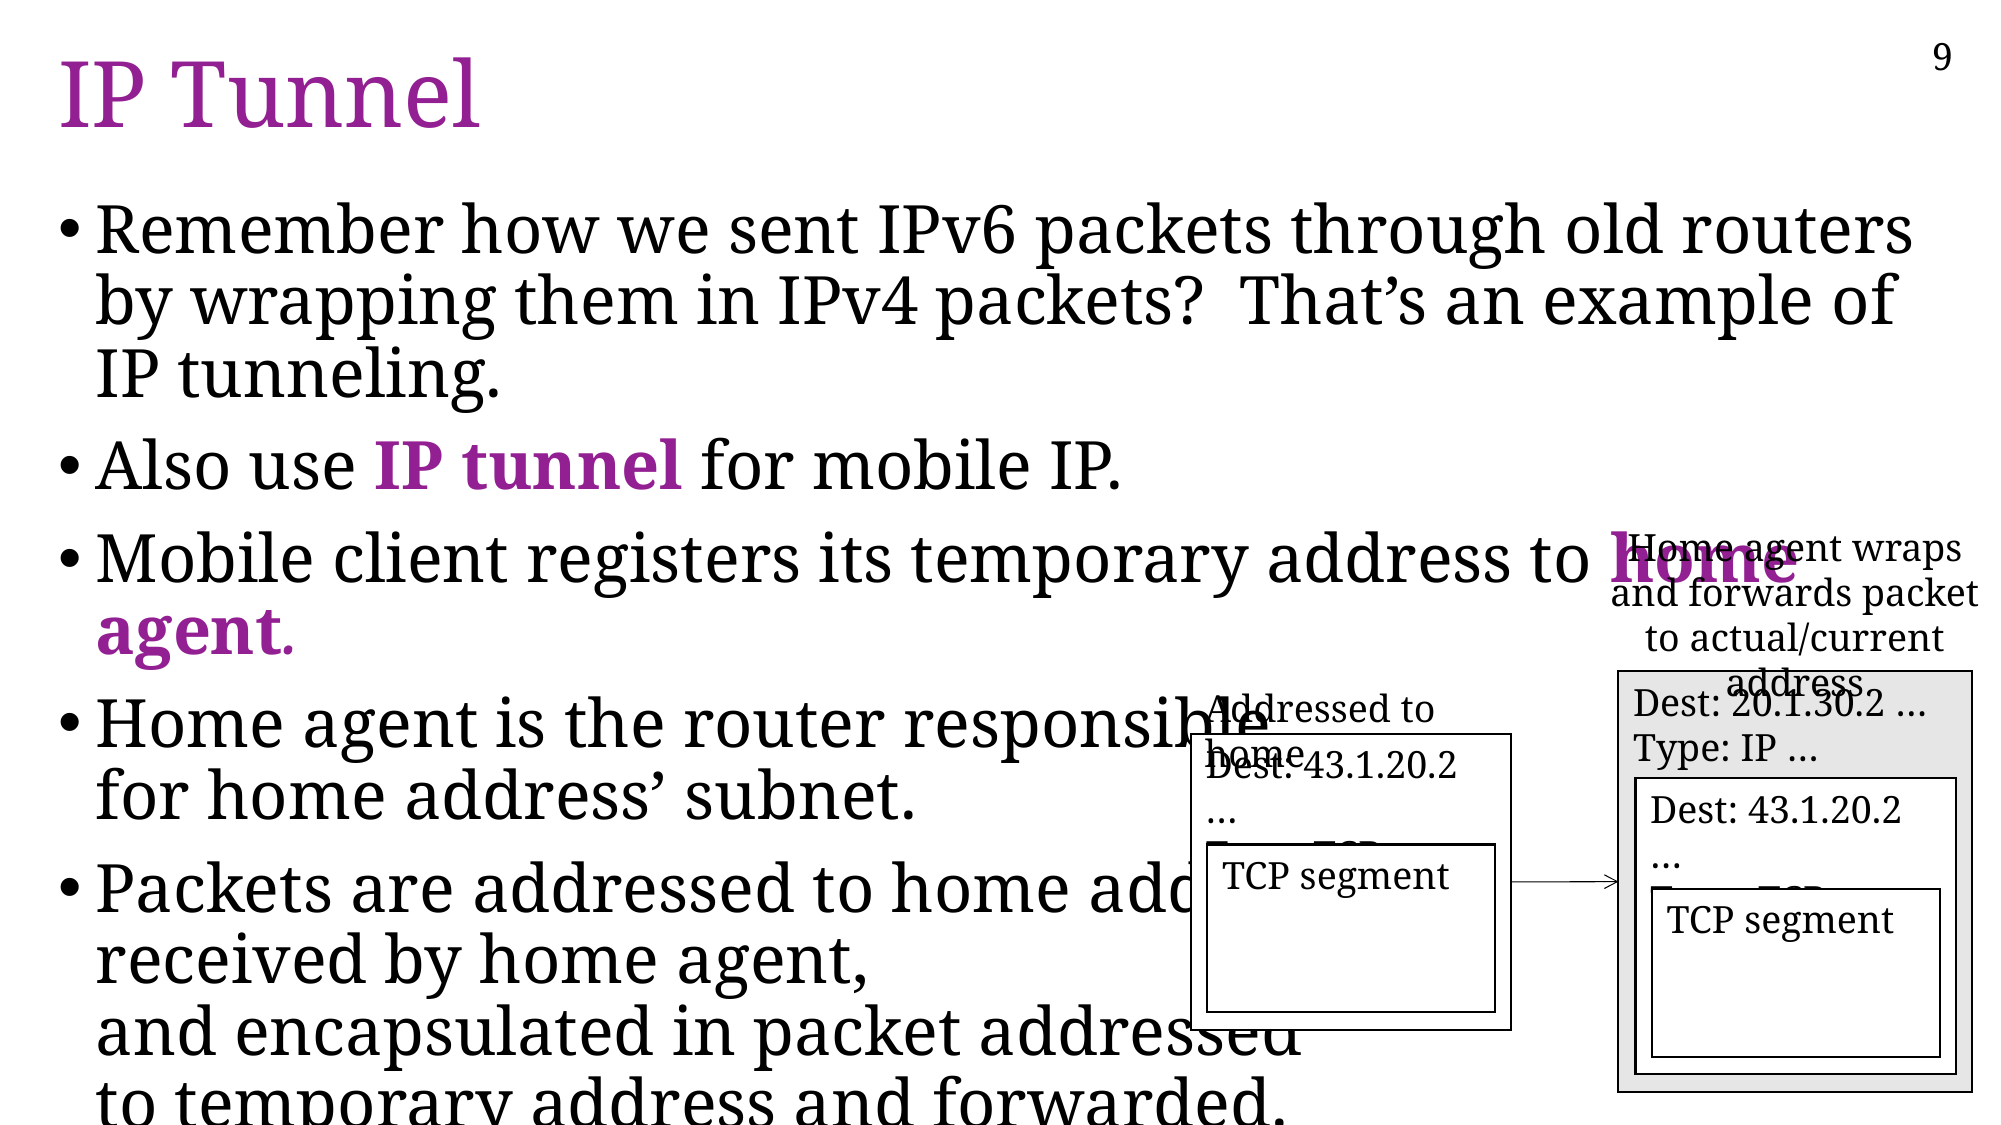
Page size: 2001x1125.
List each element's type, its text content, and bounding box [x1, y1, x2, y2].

list Remember how we sent IPv6 packets through old routers by wrapping them in IPv4 packets? That’s an example of IP tunneling. Also use IP tunnel for mobile IP. Mobile client registers its temporary address to home agent. Home agent is the router responsible for home address’ subnet. Packets are addressed to home address, received by home agent, and encapsulated in packet addressed to temporary address and forwarded. [43, 188, 1953, 1106]
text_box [1618, 671, 1972, 1093]
text_box TCP segment [1206, 843, 1496, 1013]
title IP Tunnel [43, 25, 1953, 171]
text_box Dest: 43.1.20.2 … Type: TCP … [1190, 783, 1512, 1031]
text_box Home agent wraps and forwards packet to actual/current address [1594, 516, 1996, 712]
text_box Addressed to home [1189, 677, 1513, 783]
